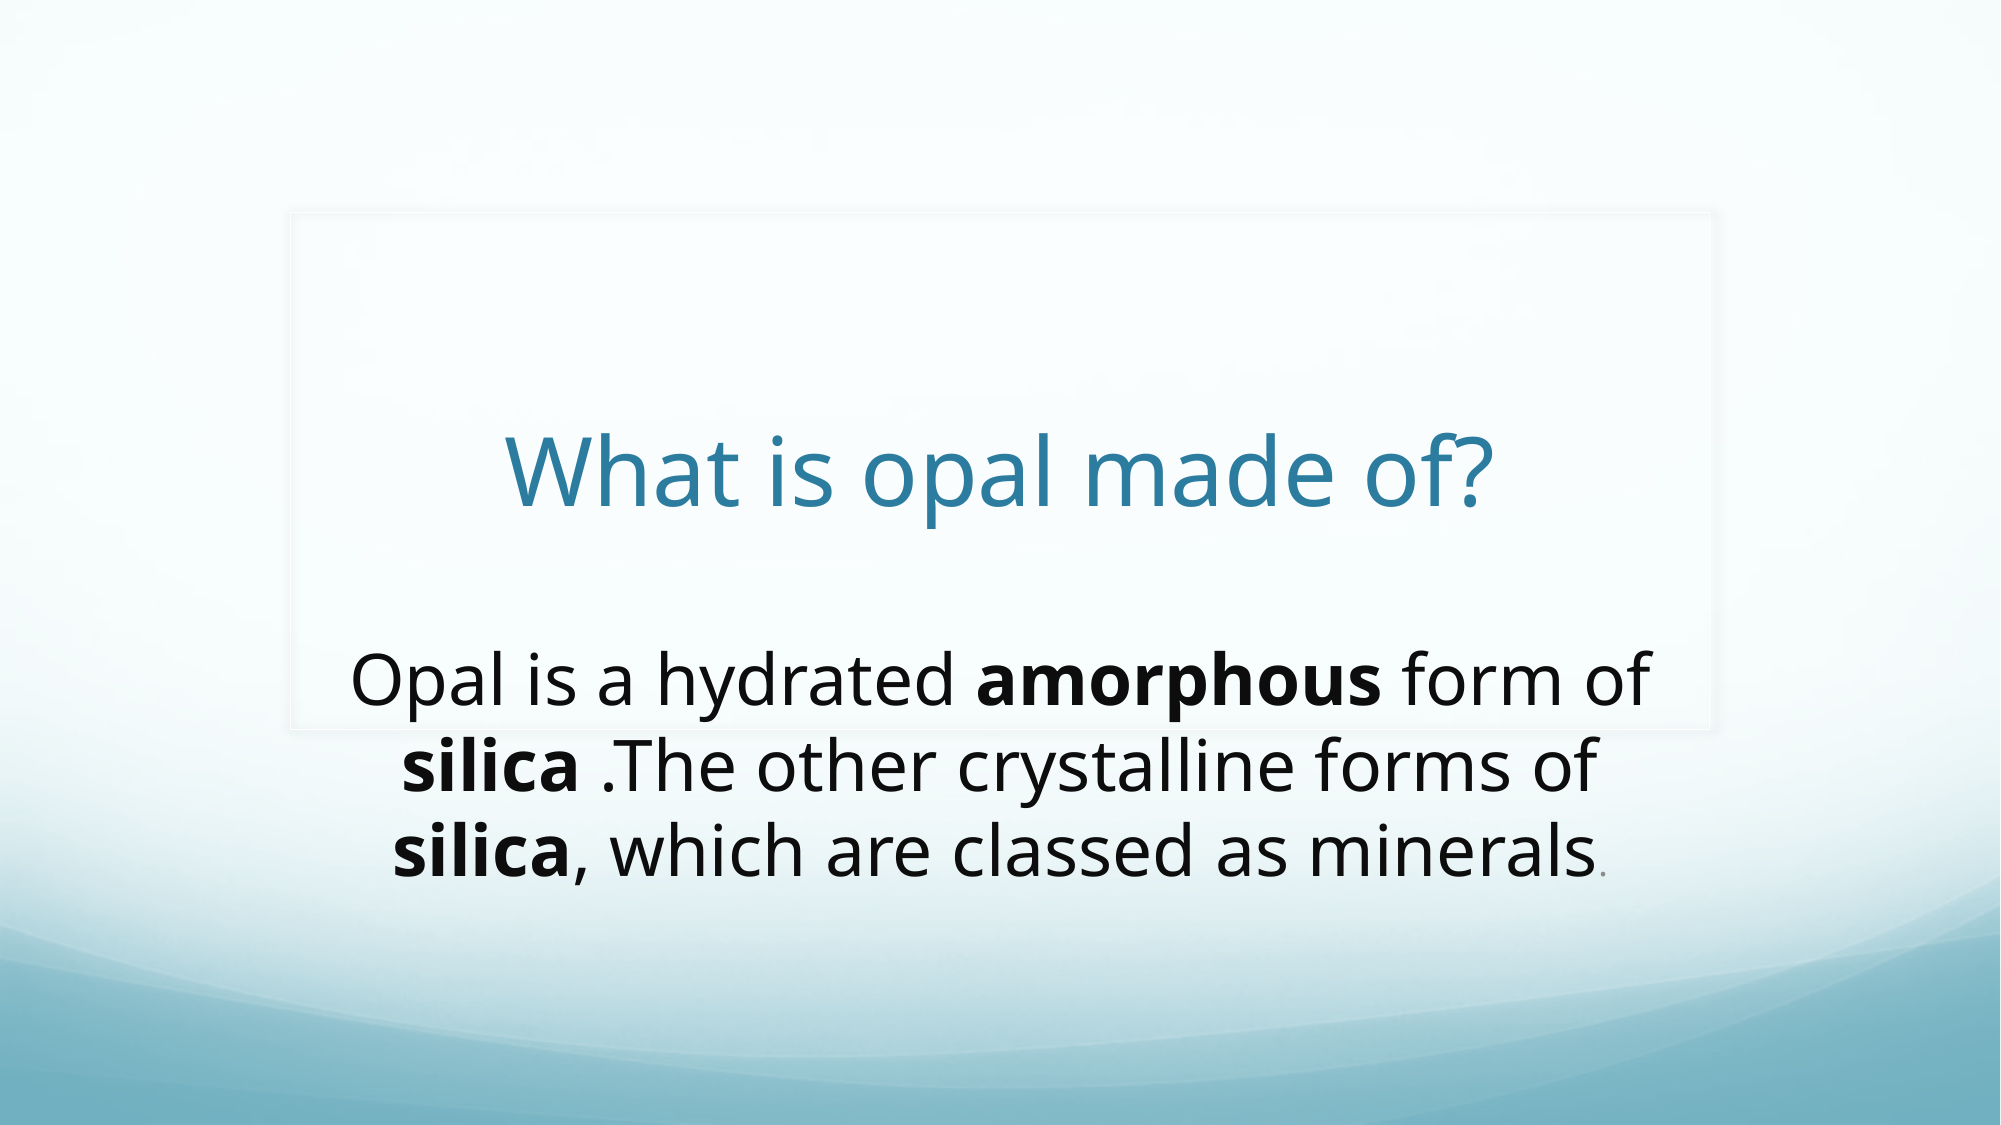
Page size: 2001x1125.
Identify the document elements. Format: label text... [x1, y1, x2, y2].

title What is opal made of? [289, 249, 1711, 533]
subtitle Opal is a hydrated amorphous form of silica .The other crystalline forms of silica, which are classed as minerals. [289, 627, 1711, 899]
